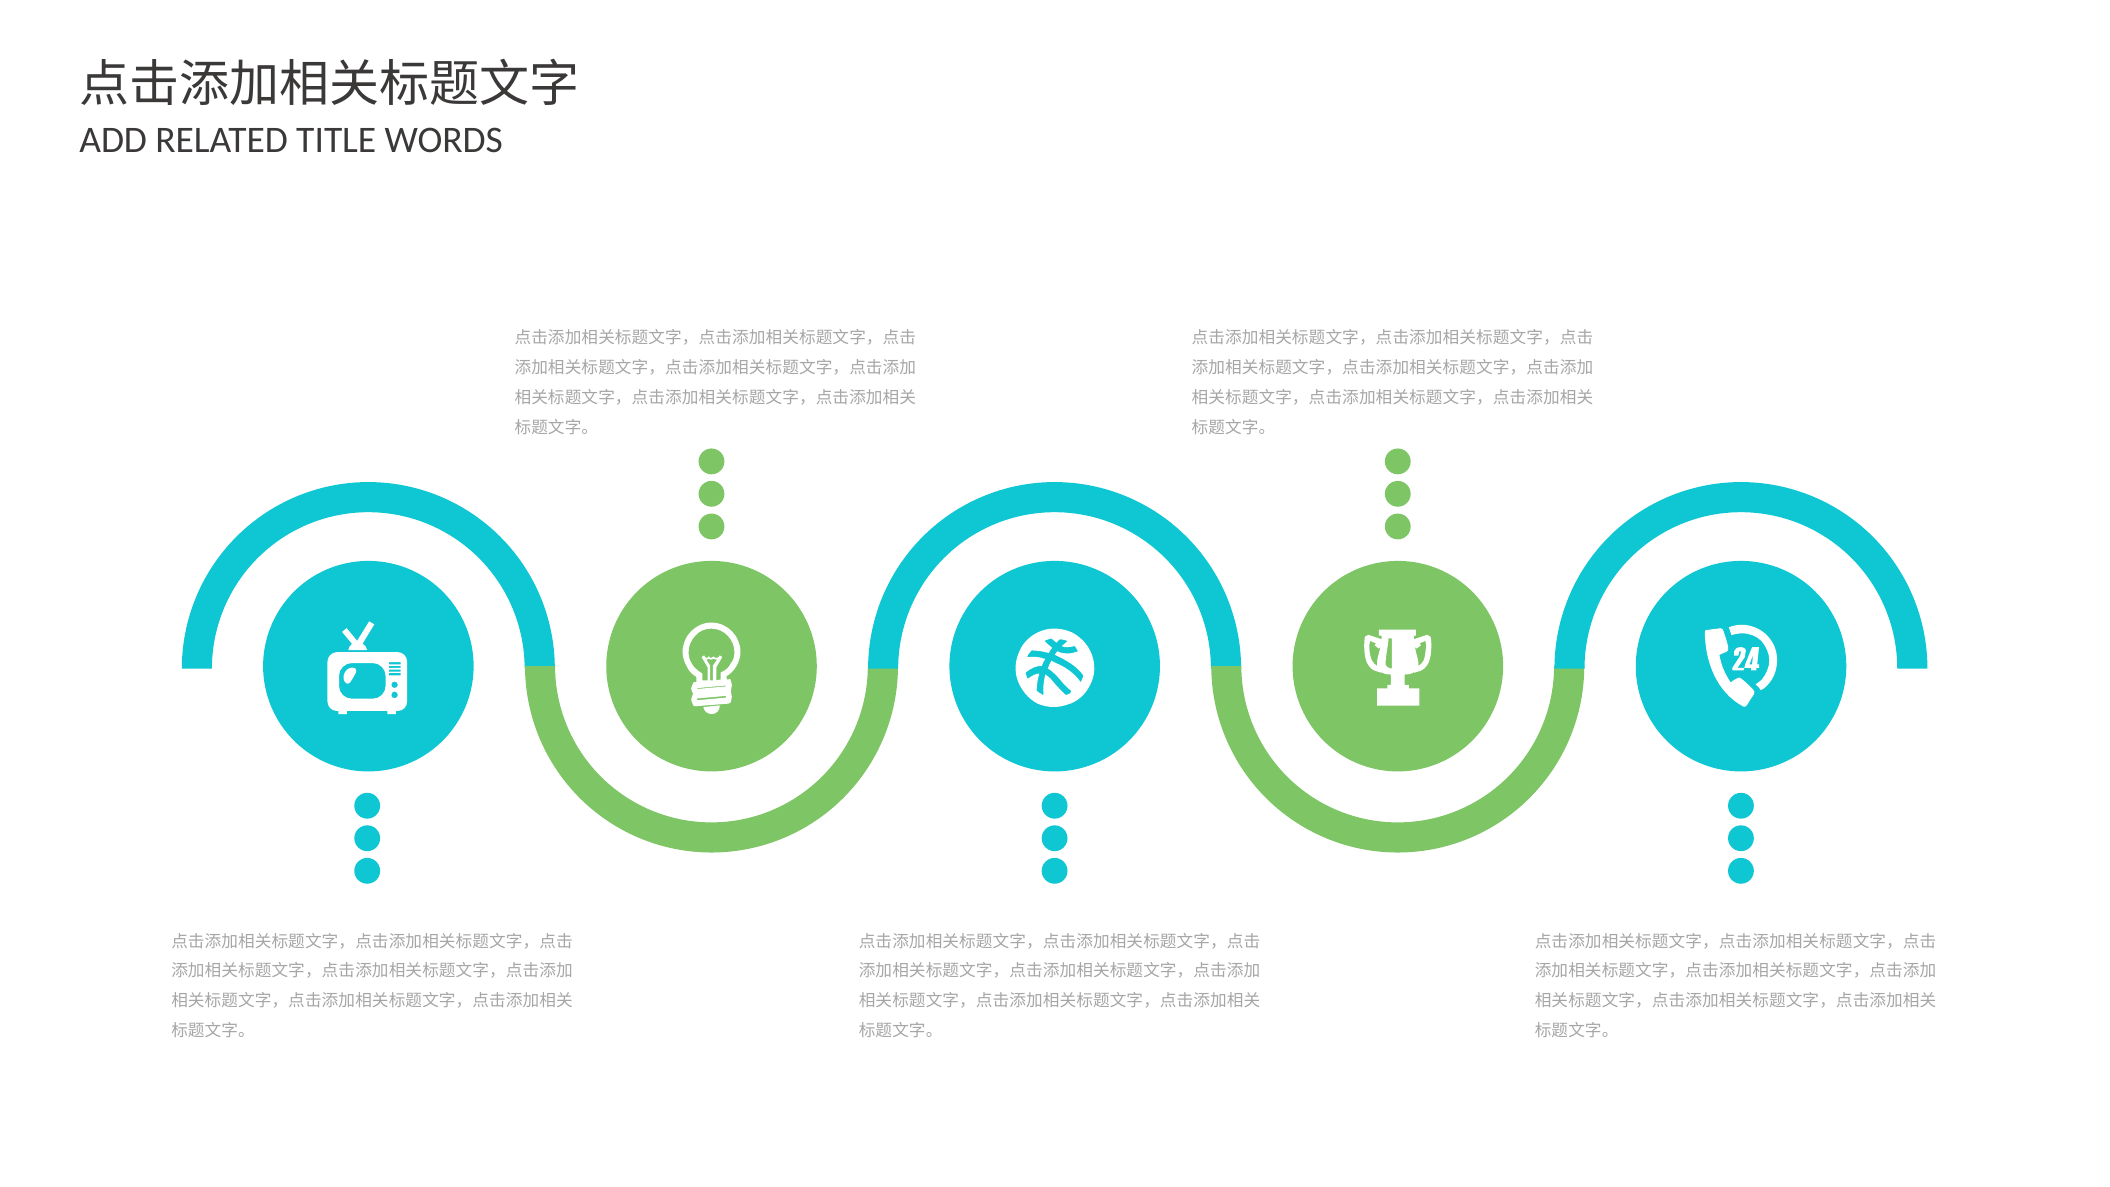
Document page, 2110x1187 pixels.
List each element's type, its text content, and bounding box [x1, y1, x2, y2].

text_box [606, 560, 817, 772]
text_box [1384, 448, 1411, 540]
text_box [698, 448, 725, 540]
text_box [181, 479, 1928, 856]
text_box ADD RELATED TITLE WORDS [63, 107, 520, 169]
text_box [949, 560, 1160, 772]
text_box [1292, 560, 1504, 772]
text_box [1041, 792, 1068, 884]
text_box 点击添加相关标题文字，点击添加相关标题文字，点击添加相关标题文字，点击添加相关标题文字，点击添加相关标题文字，点击添加相关标题文字，点击添加相关标题文字。 [1520, 912, 1962, 1048]
text_box 点击添加相关标题文字，点击添加相关标题文字，点击添加相关标题文字，点击添加相关标题文字，点击添加相关标题文字，点击添加相关标题文字，点击添加相关标题文字。 [844, 912, 1286, 1048]
text_box 点击添加相关标题文字，点击添加相关标题文字，点击添加相关标题文字，点击添加相关标题文字，点击添加相关标题文字，点击添加相关标题文字，点击添加相关标题文字。 [499, 309, 942, 445]
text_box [354, 792, 381, 884]
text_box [1727, 792, 1754, 884]
text_box 点击添加相关标题文字 [63, 43, 596, 120]
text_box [1635, 560, 1847, 772]
text_box 点击添加相关标题文字，点击添加相关标题文字，点击添加相关标题文字，点击添加相关标题文字，点击添加相关标题文字，点击添加相关标题文字，点击添加相关标题文字。 [156, 912, 599, 1048]
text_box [263, 560, 474, 772]
text_box 点击添加相关标题文字，点击添加相关标题文字，点击添加相关标题文字，点击添加相关标题文字，点击添加相关标题文字，点击添加相关标题文字，点击添加相关标题文字。 [1176, 309, 1619, 445]
